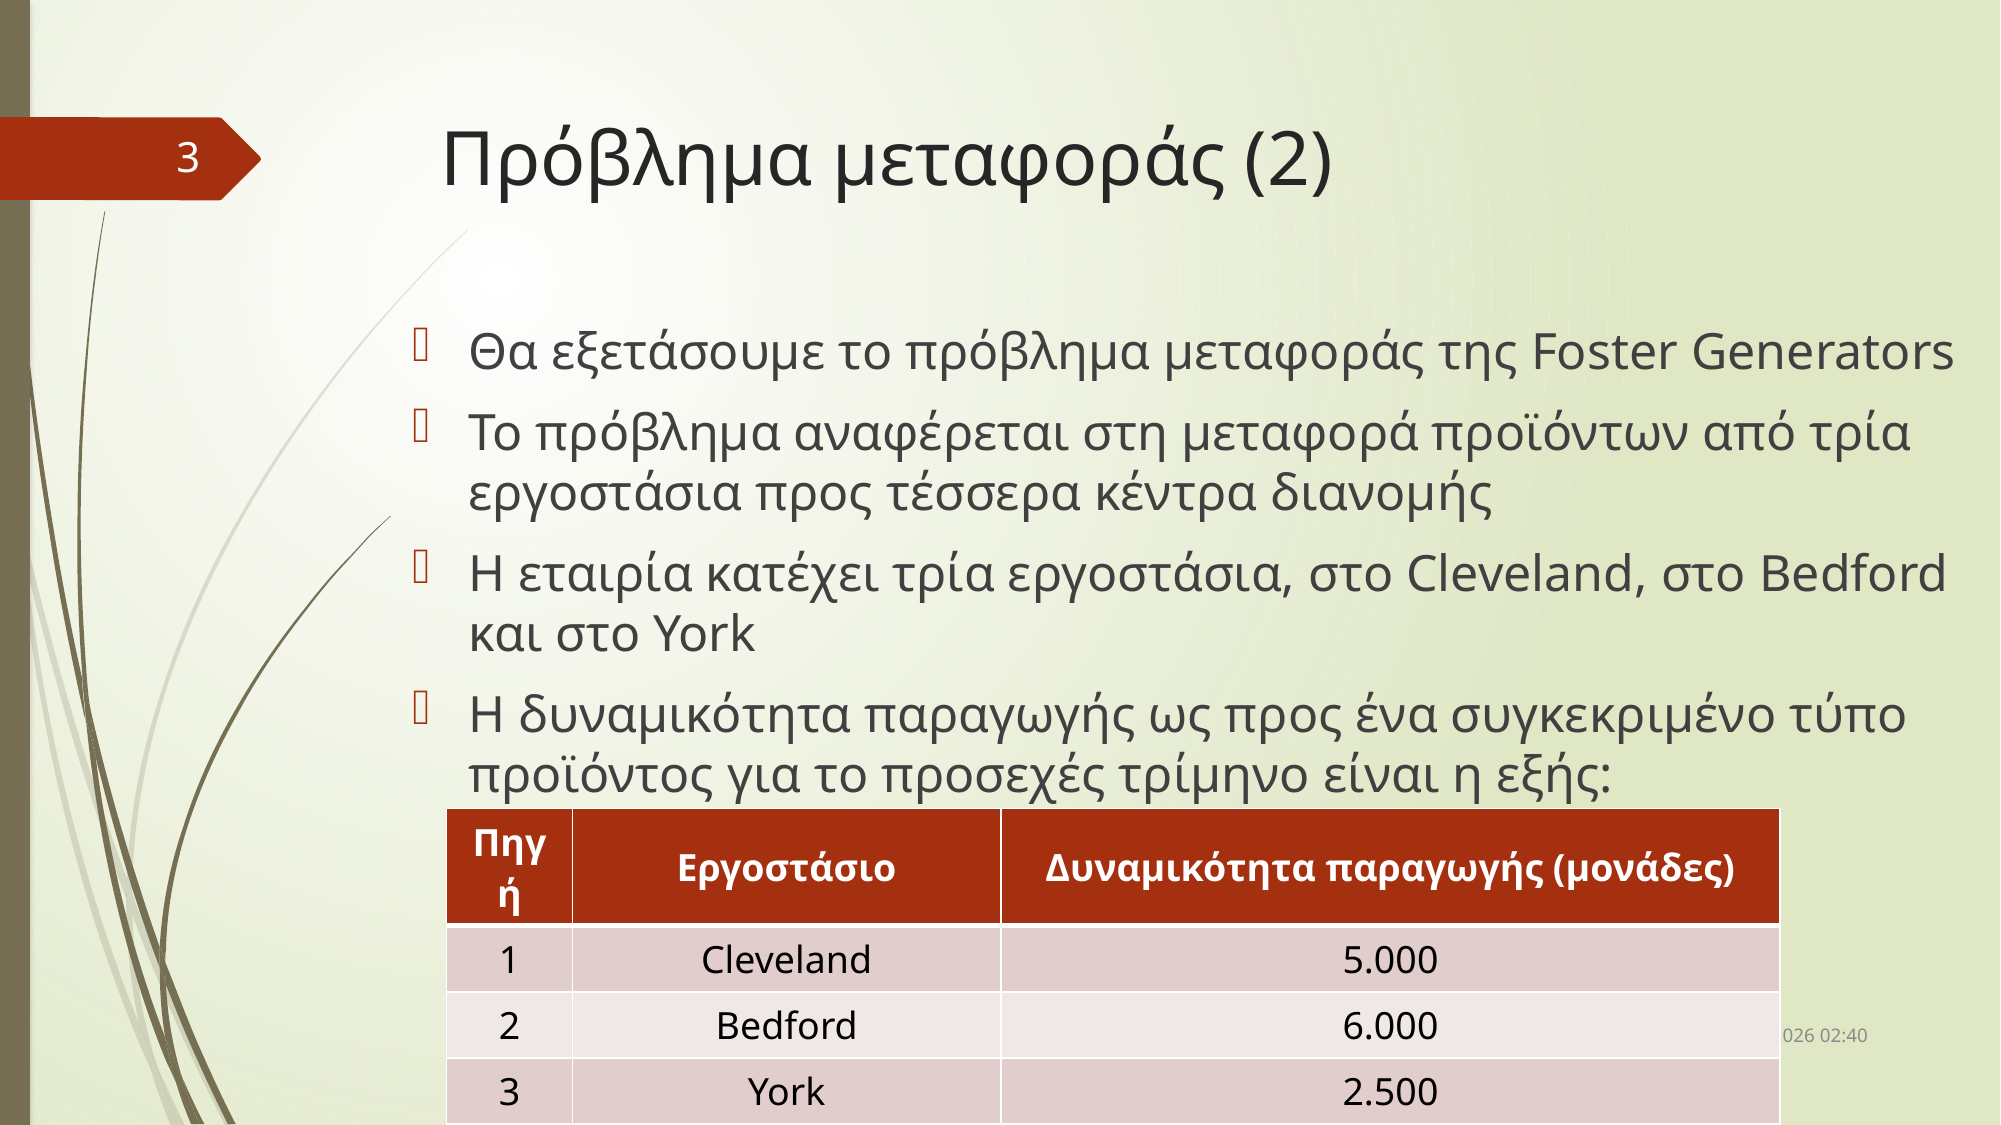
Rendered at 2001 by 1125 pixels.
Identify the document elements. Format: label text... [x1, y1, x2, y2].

table_header Πηγή [447, 809, 572, 923]
table_cell 2.500 [1002, 1059, 1779, 1123]
slide_number 3 [87, 129, 216, 190]
table_cell 2 [447, 993, 572, 1057]
table_cell 1 [447, 928, 572, 991]
title Πρόβλημα μεταφοράς (2) [425, 102, 1888, 312]
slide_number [1781, 1005, 1888, 1067]
table_header Δυναμικότητα παραγωγής (μονάδες) [1002, 809, 1779, 923]
table_cell 6.000 [1002, 993, 1779, 1057]
table_cell 3 [447, 1059, 572, 1123]
list Θα εξετάσουμε το πρόβλημα μεταφοράς της Foster Generators Το πρόβλημα αναφέρεται στη μεταφορά προϊόντων από τρία εργοστάσια προς τέσσερα κέντρα διανομής Η εταιρία κατέχει τρία εργοστάσια, στο Cleveland, στο Bedford και στο York Η δυναμικότητα παραγωγής ως προς ένα συγκεκριμένο τύπο προϊόντος για το προσεχές τρίμηνο είναι η εξής: [397, 312, 2000, 1113]
table_cell Cleveland [573, 928, 1000, 991]
table_cell Bedford [573, 993, 1000, 1057]
table_cell 5.000 [1002, 928, 1779, 991]
table_cell York [573, 1059, 1000, 1123]
table_header Εργοστάσιο [573, 809, 1000, 923]
